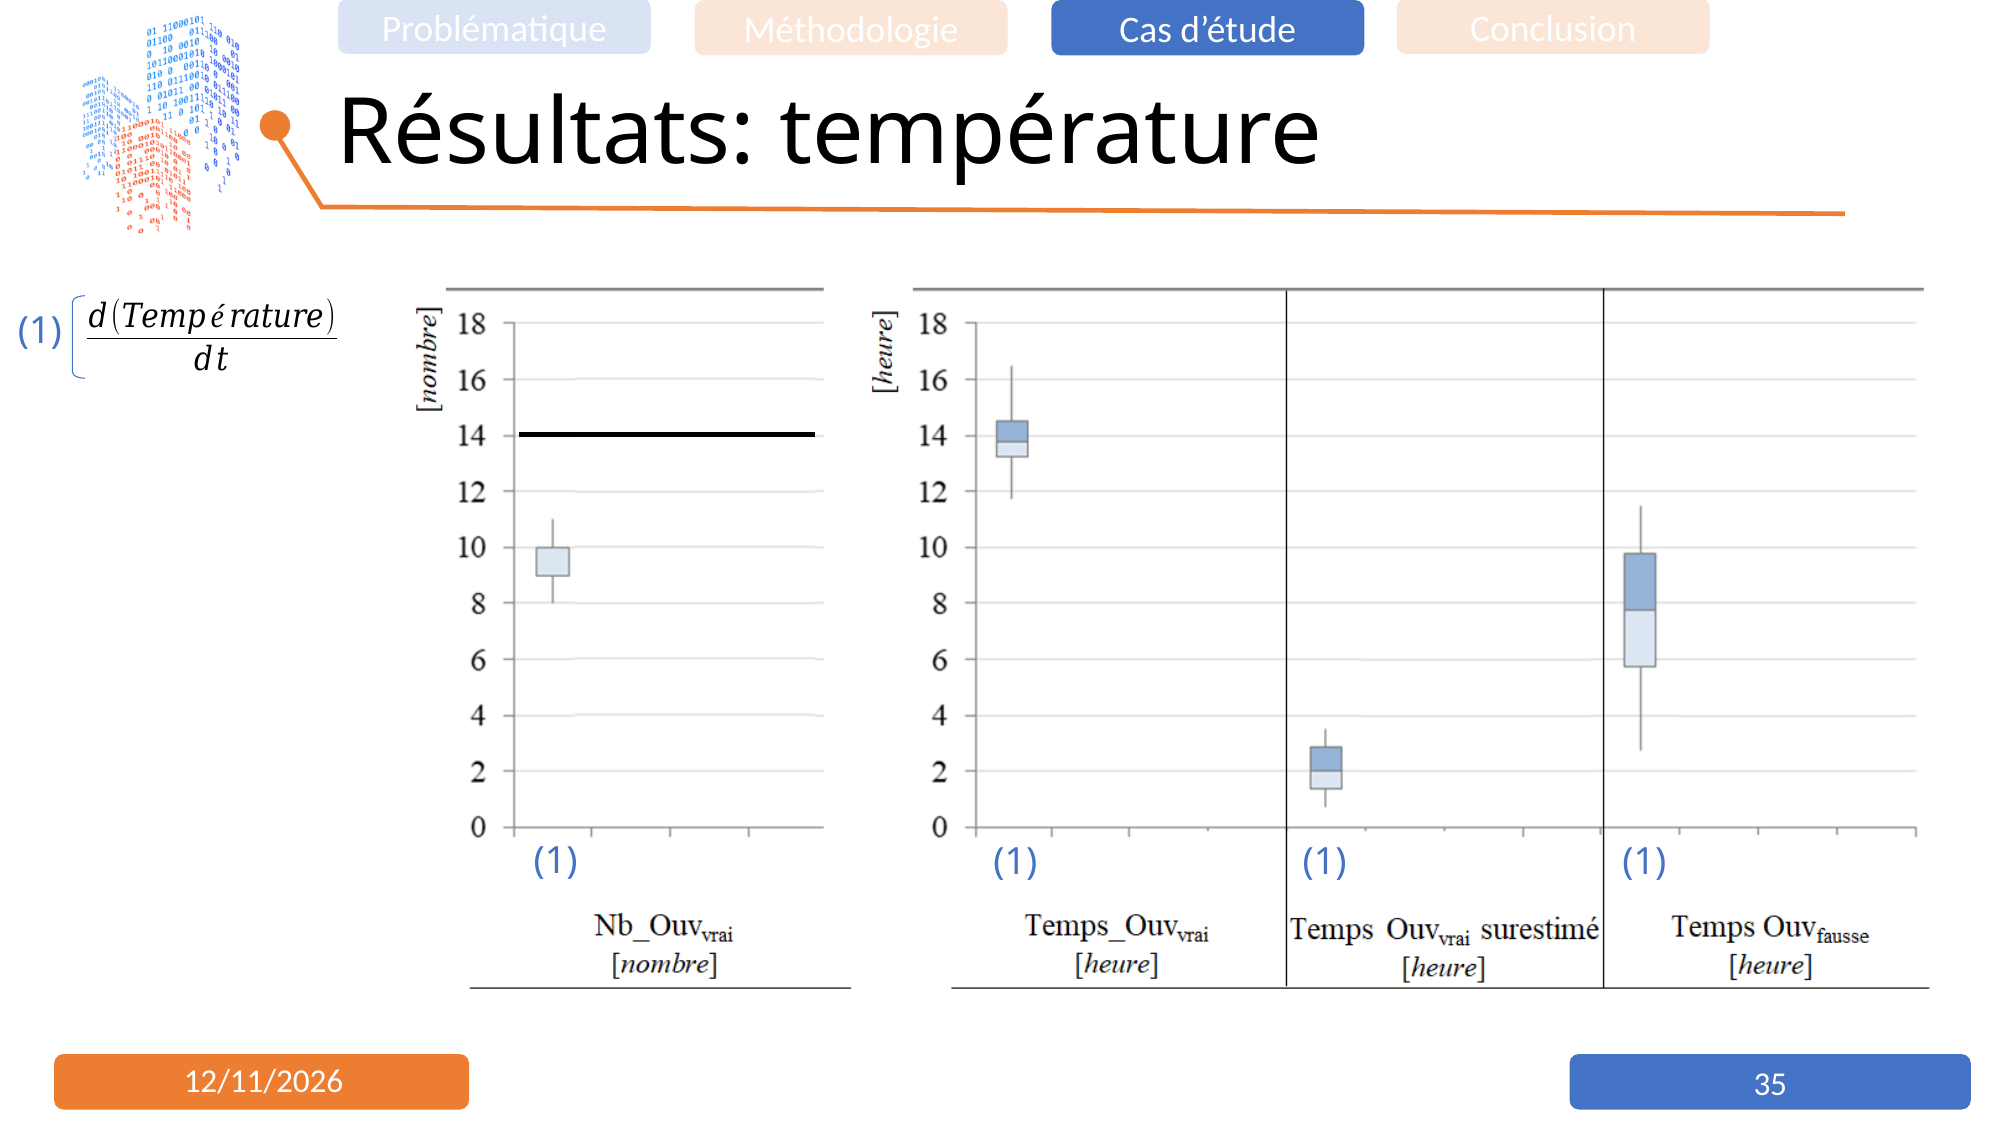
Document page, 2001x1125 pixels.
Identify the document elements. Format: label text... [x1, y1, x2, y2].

text_box Méthodologie [693, 0, 1009, 57]
text_box Conclusion [1395, 0, 1711, 56]
text_box Cas d’étude [1050, 0, 1366, 57]
picture [57, 0, 260, 253]
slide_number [57, 1049, 470, 1110]
slide_number 35 [1569, 1054, 1971, 1110]
text_box Problématique [336, 0, 652, 56]
picture [399, 278, 1945, 1000]
title Résultats: température [321, 76, 1863, 184]
text_box (1) [3, 298, 73, 359]
text_box [71, 295, 85, 379]
